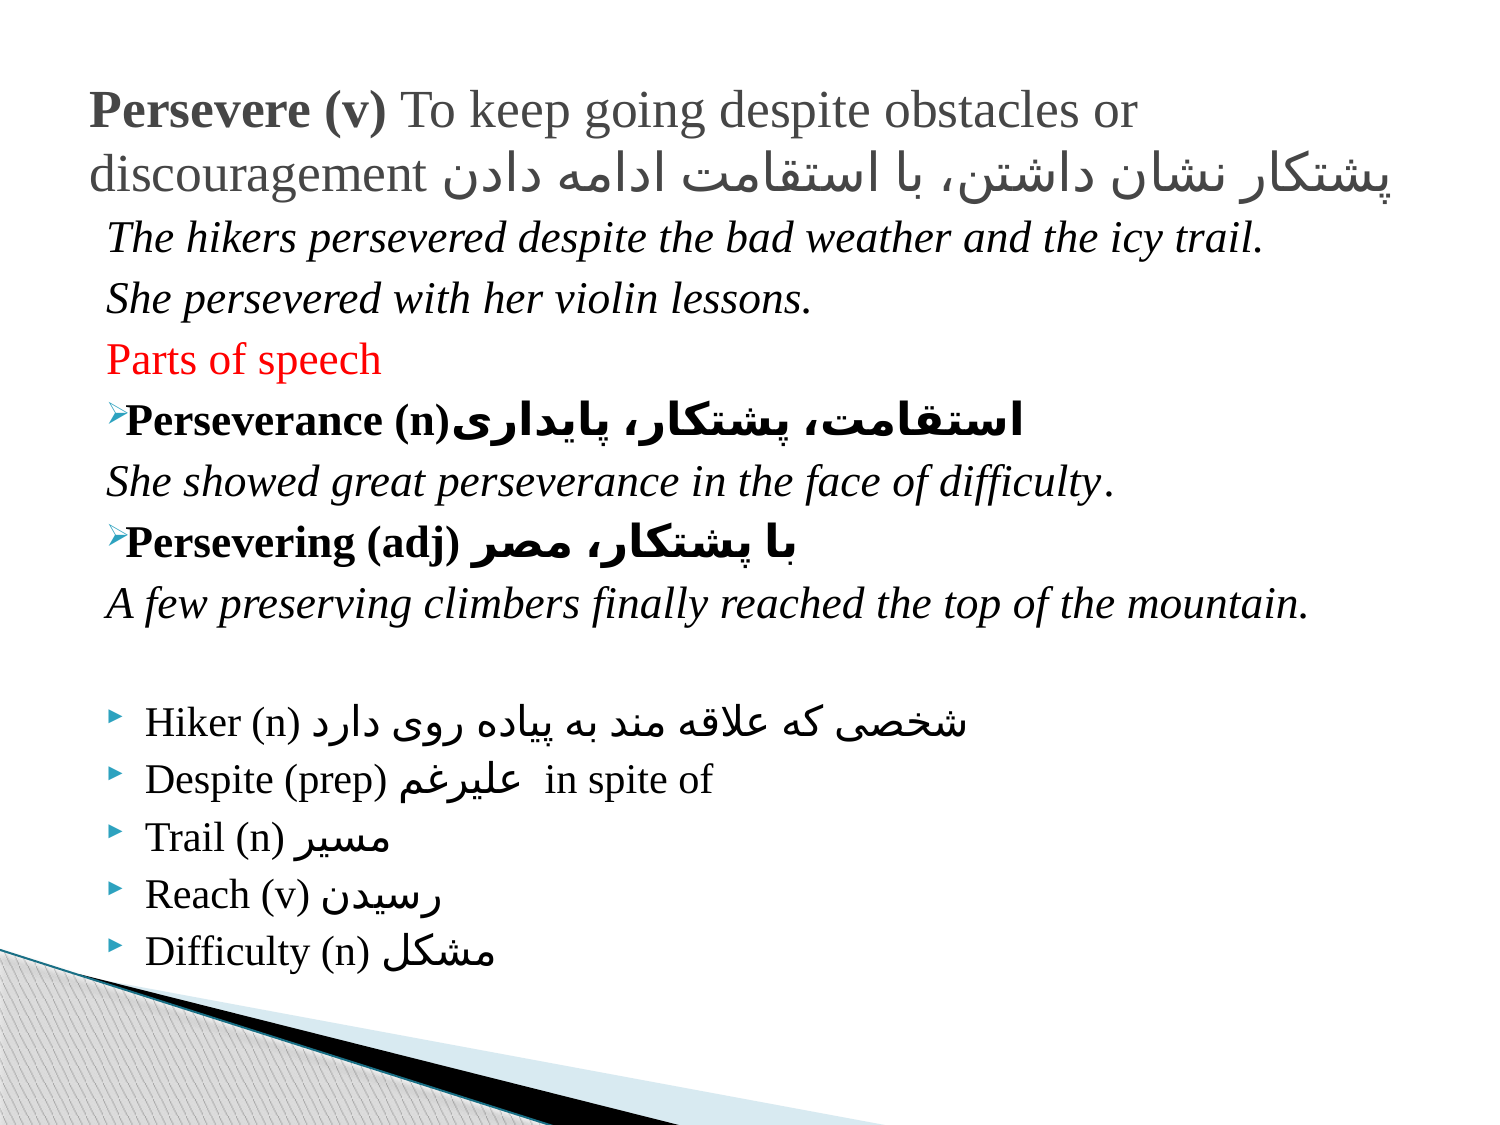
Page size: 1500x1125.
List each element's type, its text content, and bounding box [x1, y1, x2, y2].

list The hikers persevered despite the bad weather and the icy trail. She persevered with her violin lessons. Parts of speech Perseverance (n)استقامت، پشتکار، پایداری She showed great perseverance in the face of difficulty. Persevering (adj) با پشتکار، مصر A few preserving climbers finally reached the top of the mountain. Hiker (n) شخصی که علاقه مند به پیاده روی دارد Despite (prep) علیرغم in spite of Trail (n) مسیر Reach (v) رسیدن Difficulty (n) مشکل [75, 325, 1425, 986]
title Persevere (v) To keep going despite obstacles or discouragement پشتکار نشان داشتن، با استقامت ادامه دادن [75, 45, 1425, 325]
